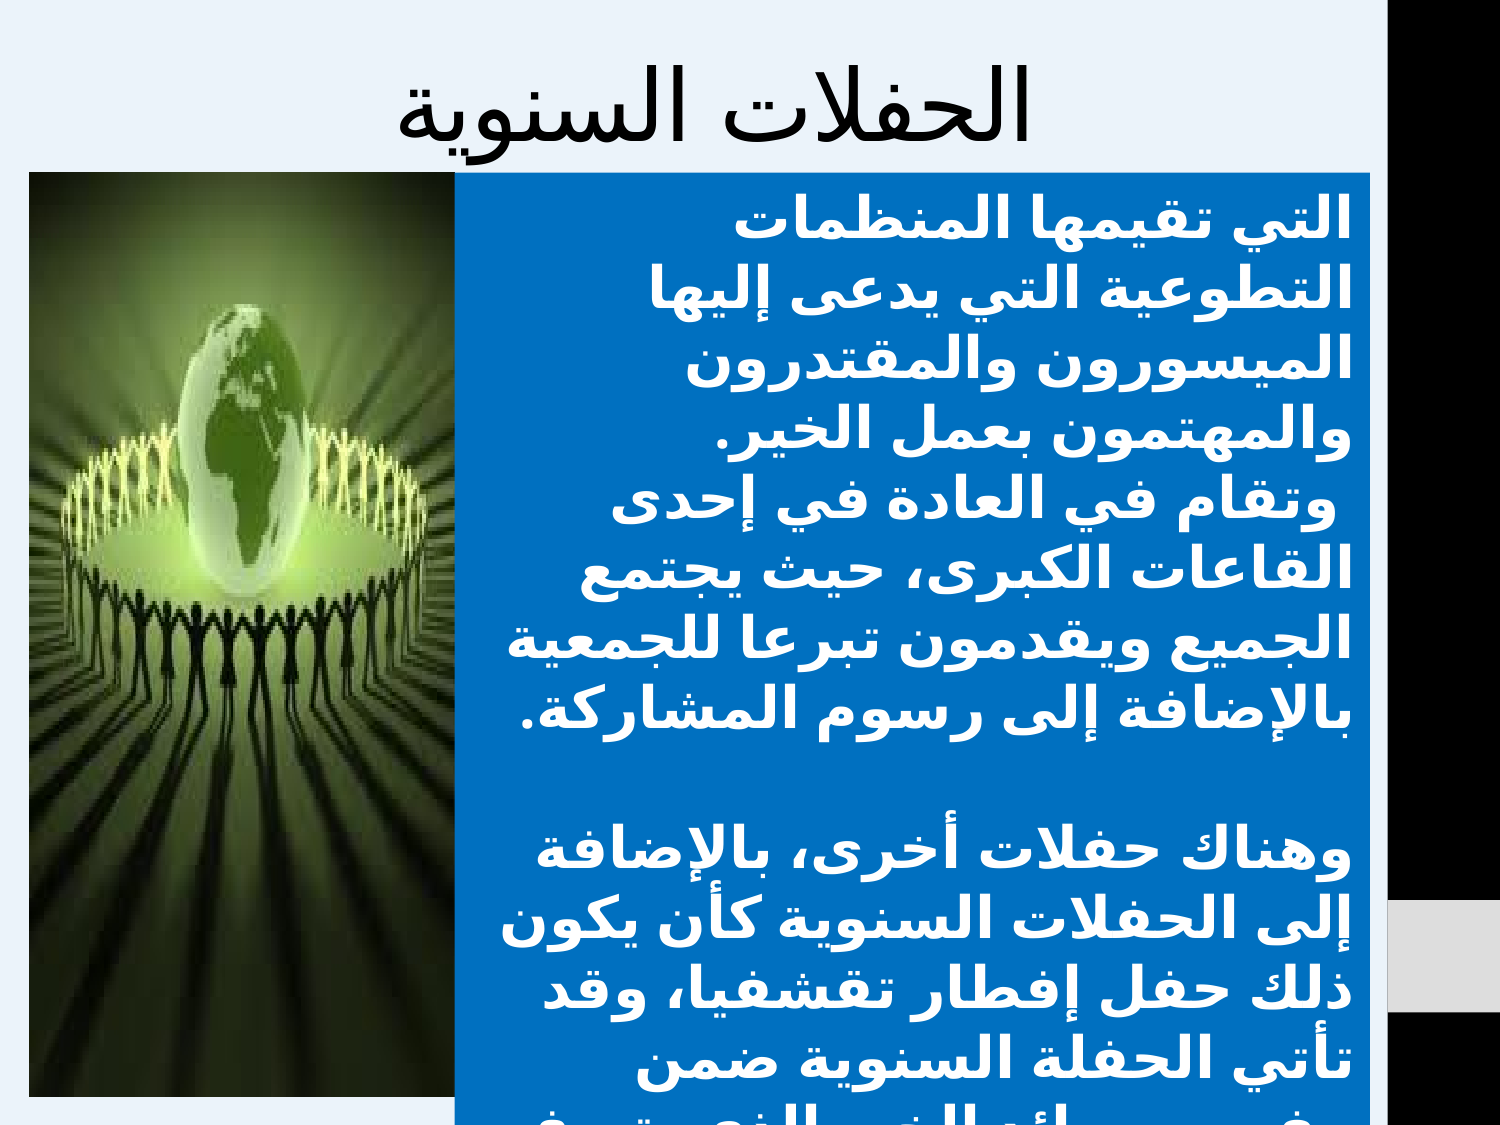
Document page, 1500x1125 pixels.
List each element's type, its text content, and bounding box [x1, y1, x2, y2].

picture [28, 172, 456, 1098]
text_box التي تقيمها المنظمات التطوعية التي يدعى إليها الميسورون والمقتدرون والمهتمون بعمل الخير. وتقام في العادة في إحدى القاعات الكبرى، حيث يجتمع الجميع ويقدمون تبرعا للجمعية بالإضافة إلى رسوم المشاركة. وهناك حفلات أخرى، بالإضافة إلى الحفلات السنوية كأن يكون ذلك حفل إفطار تقشفيا، وقد تأتي الحفلة السنوية ضمن مفهوم موائد الخير الذي يتم فيه تبرع الأغنياء لإقامة موائد إفطار في رمضان للفقراء والمحتاجين. [454, 172, 1370, 1125]
title الحفلات السنوية [75, 7, 1325, 172]
